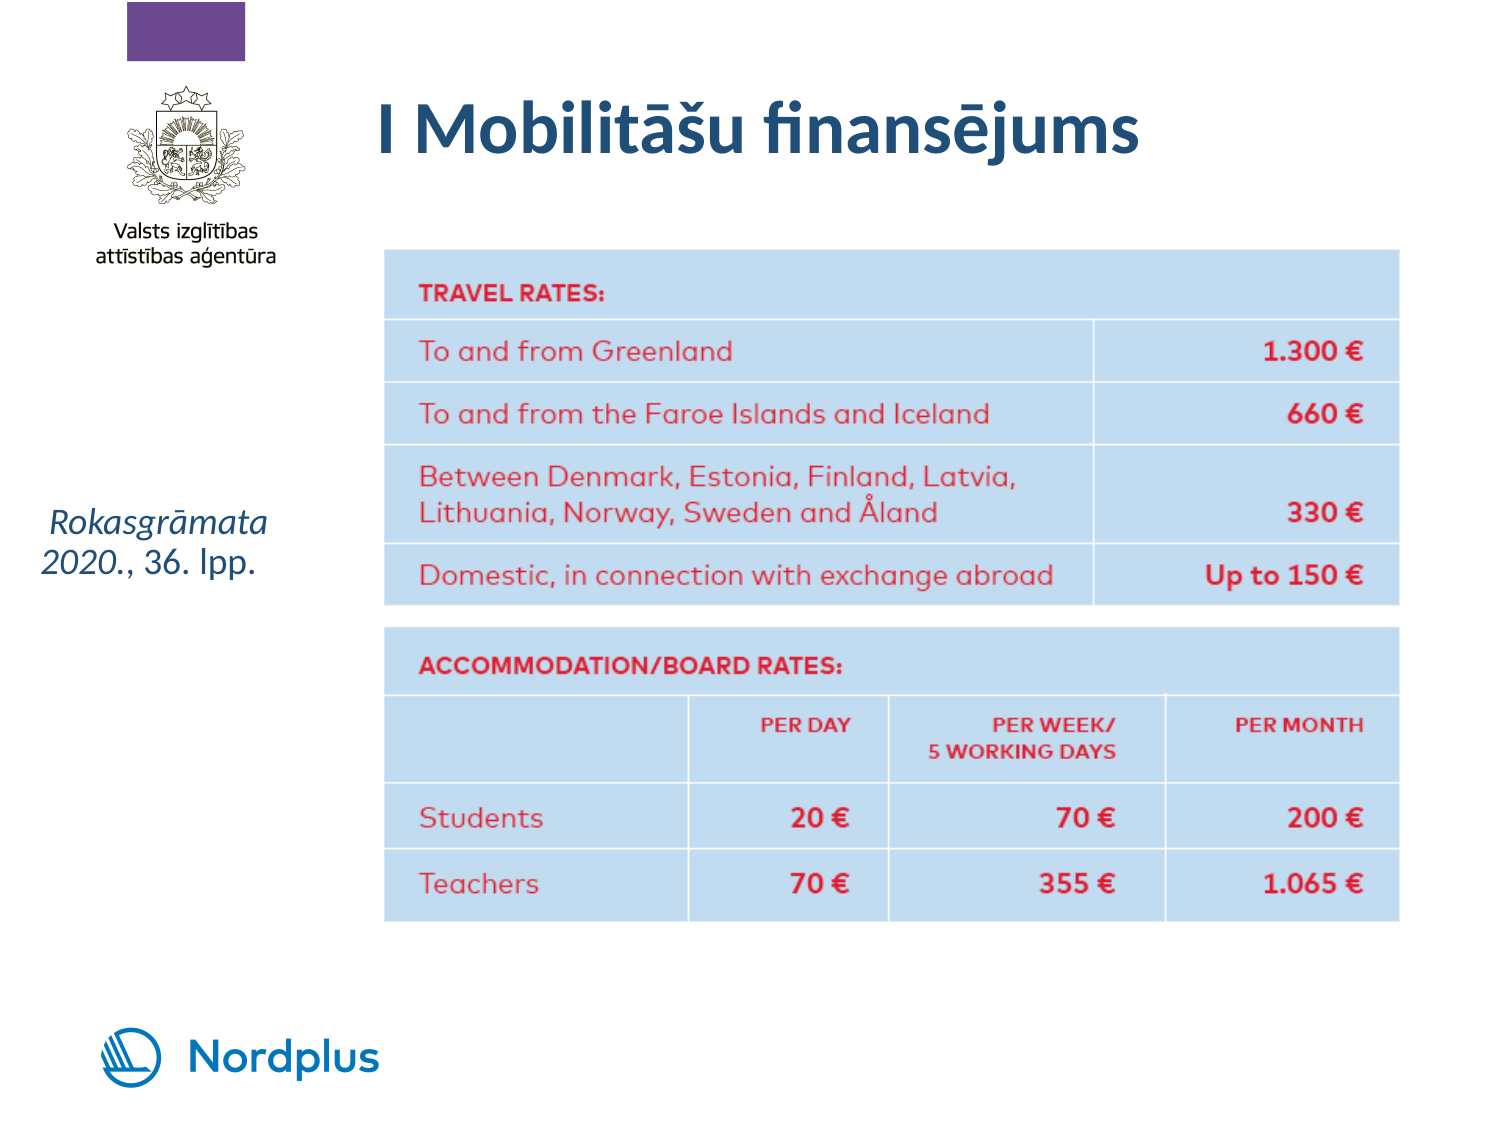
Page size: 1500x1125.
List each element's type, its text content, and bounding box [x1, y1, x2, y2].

picture [0, 0, 1500, 1125]
text_box Rokasgrāmata 2020., 36. lpp. [25, 494, 361, 591]
title I Mobilitāšu finansējums [361, 59, 1397, 199]
